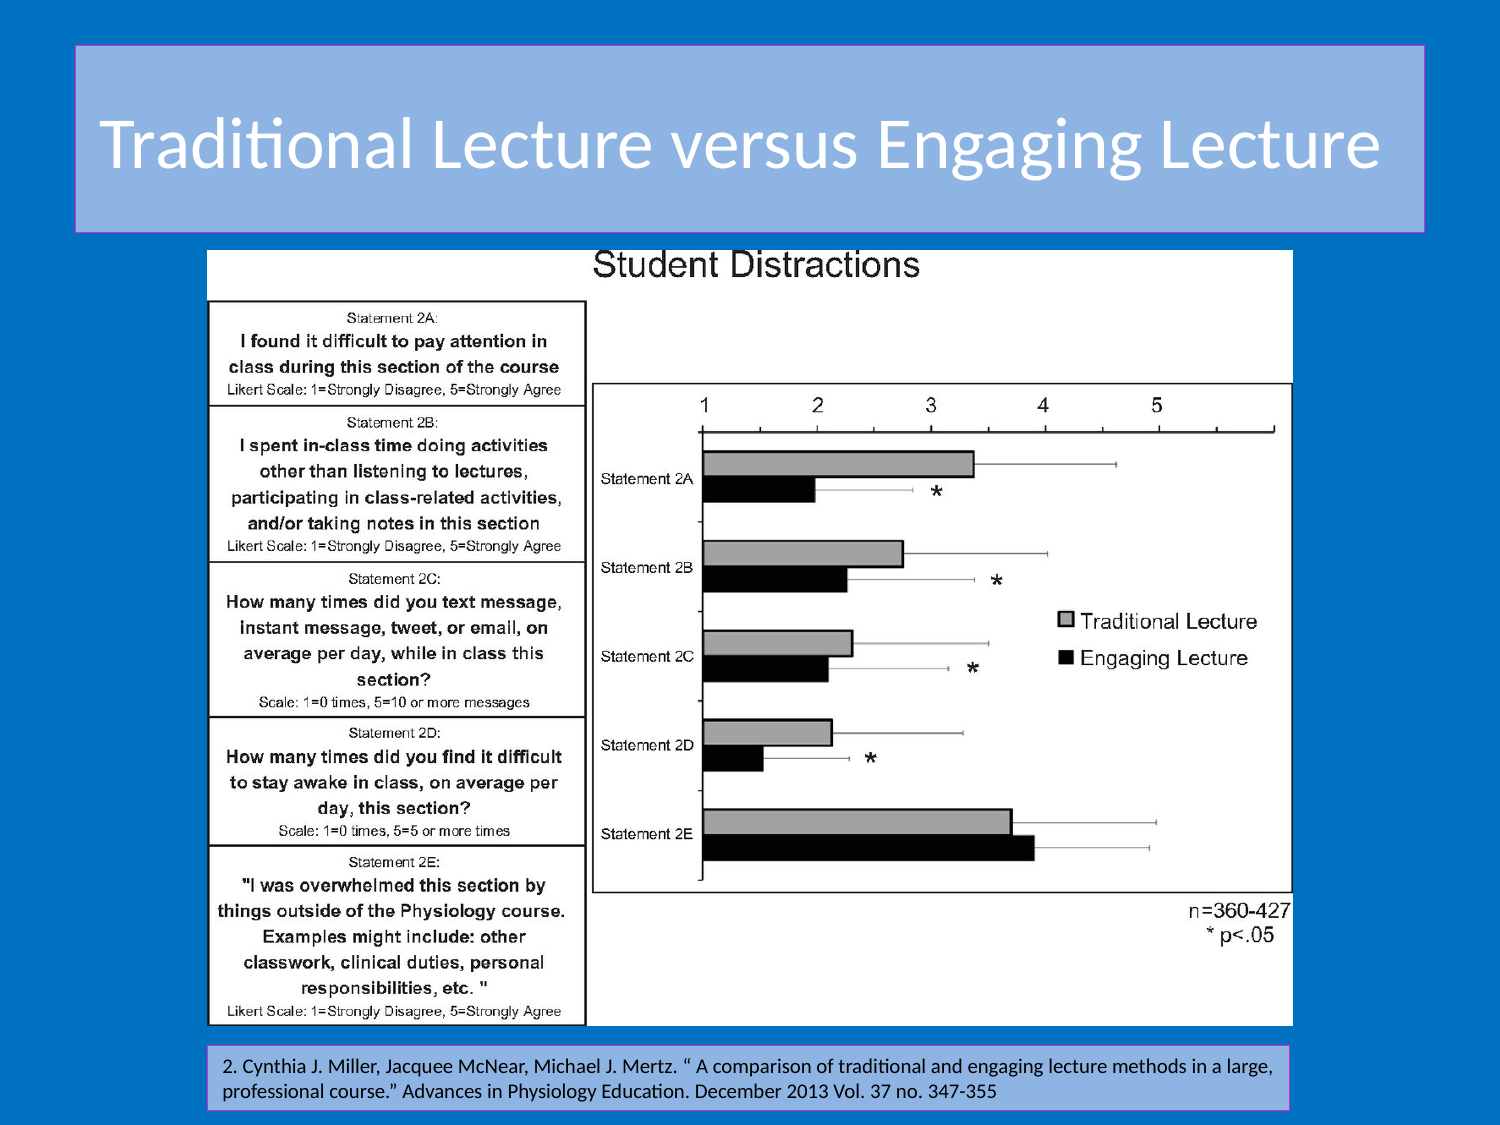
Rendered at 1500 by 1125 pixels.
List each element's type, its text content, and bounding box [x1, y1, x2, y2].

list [207, 249, 1293, 1026]
text_box 2. Cynthia J. Miller, Jacquee McNear, Michael J. Mertz. “ A comparison of traditional and engaging lecture methods in a large, professional course.” Advances in Physiology Education. December 2013 Vol. 37 no. 347-355 [207, 1045, 1290, 1111]
title Traditional Lecture versus Engaging Lecture [75, 45, 1425, 233]
